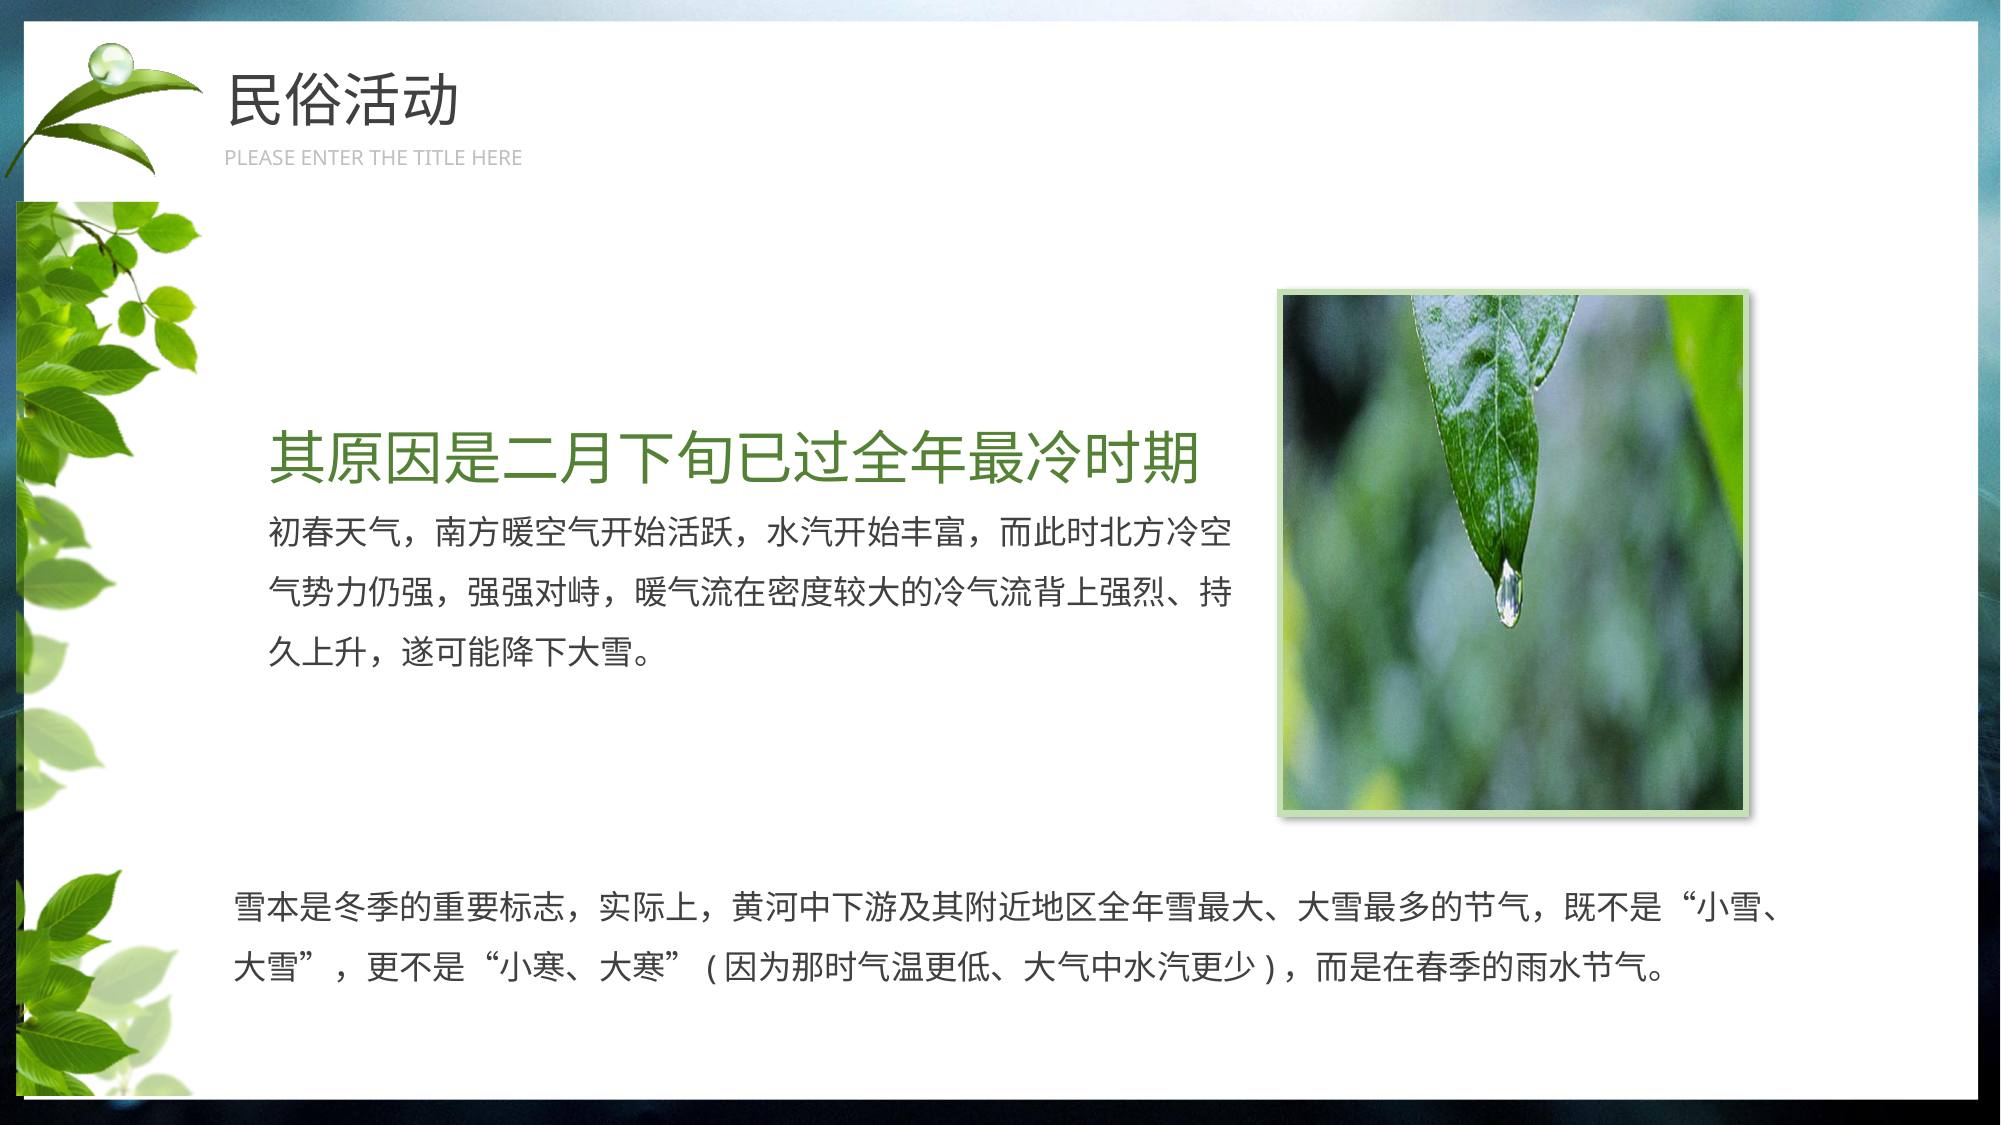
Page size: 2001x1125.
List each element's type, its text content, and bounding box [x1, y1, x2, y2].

picture [0, 0, 2001, 1125]
text_box [1279, 291, 1747, 815]
text_box PLEASE ENTER THE TITLE HERE [209, 132, 583, 177]
text_box 雪本是冬季的重要标志，实际上，黄河中下游及其附近地区全年雪最大、大雪最多的节气，既不是“小雪、大雪”，更不是“小寒、大寒”(因为那时气温更低、大气中水汽更少)，而是在春季的雨水节气。 [222, 858, 1834, 994]
text_box 民俗活动 [211, 55, 552, 132]
text_box 其原因是二月下旬已过全年最冷时期 初春天气，南方暖空气开始活跃，水汽开始丰富，而此时北方冷空气势力仍强，强强对峙，暖气流在密度较大的冷气流背上强烈、持久上升，遂可能降下大雪。 [253, 378, 1267, 679]
